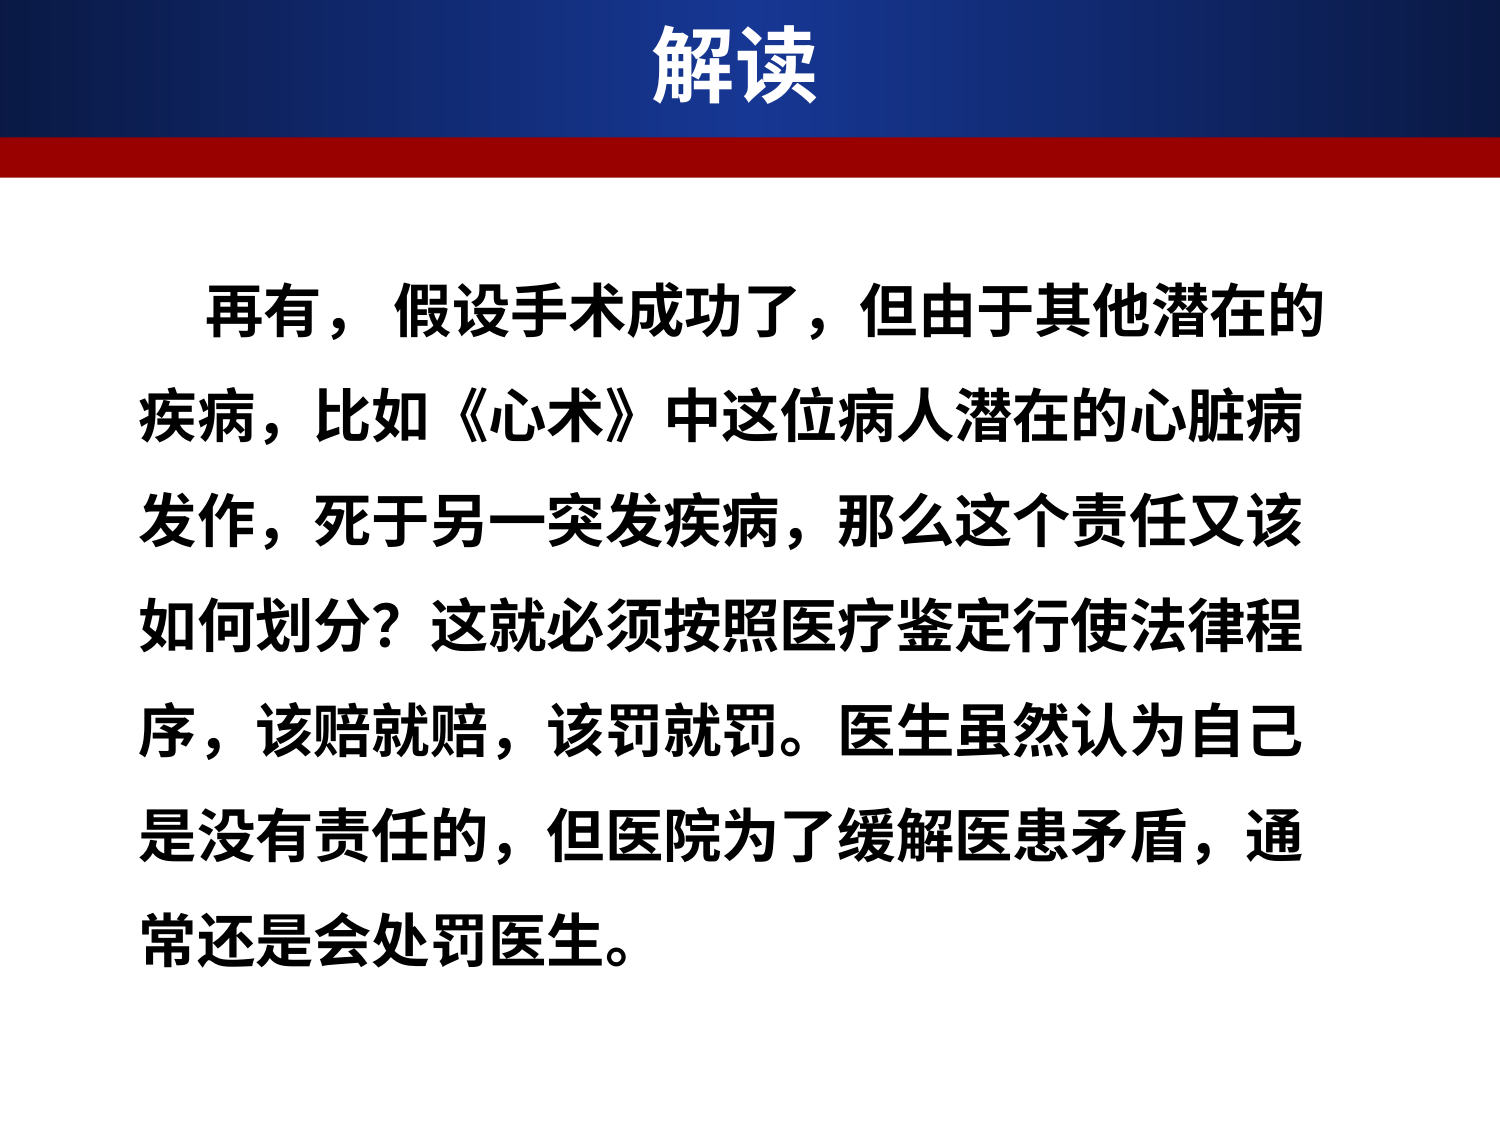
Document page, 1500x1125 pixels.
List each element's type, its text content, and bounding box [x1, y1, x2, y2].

list 再有， 假设手术成功了，但由于其他潜在的疾病，比如《心术》中这位病人潜在的心脏病发作，死于另一突发疾病，那么这个责任又该如何划分？这就必须按照医疗鉴定行使法律程序，该赔就赔，该罚就罚。医生虽然认为自己是没有责任的，但医院为了缓解医患矛盾，通常还是会处罚医生。 [123, 231, 1376, 965]
title 解读 [41, 0, 1429, 126]
